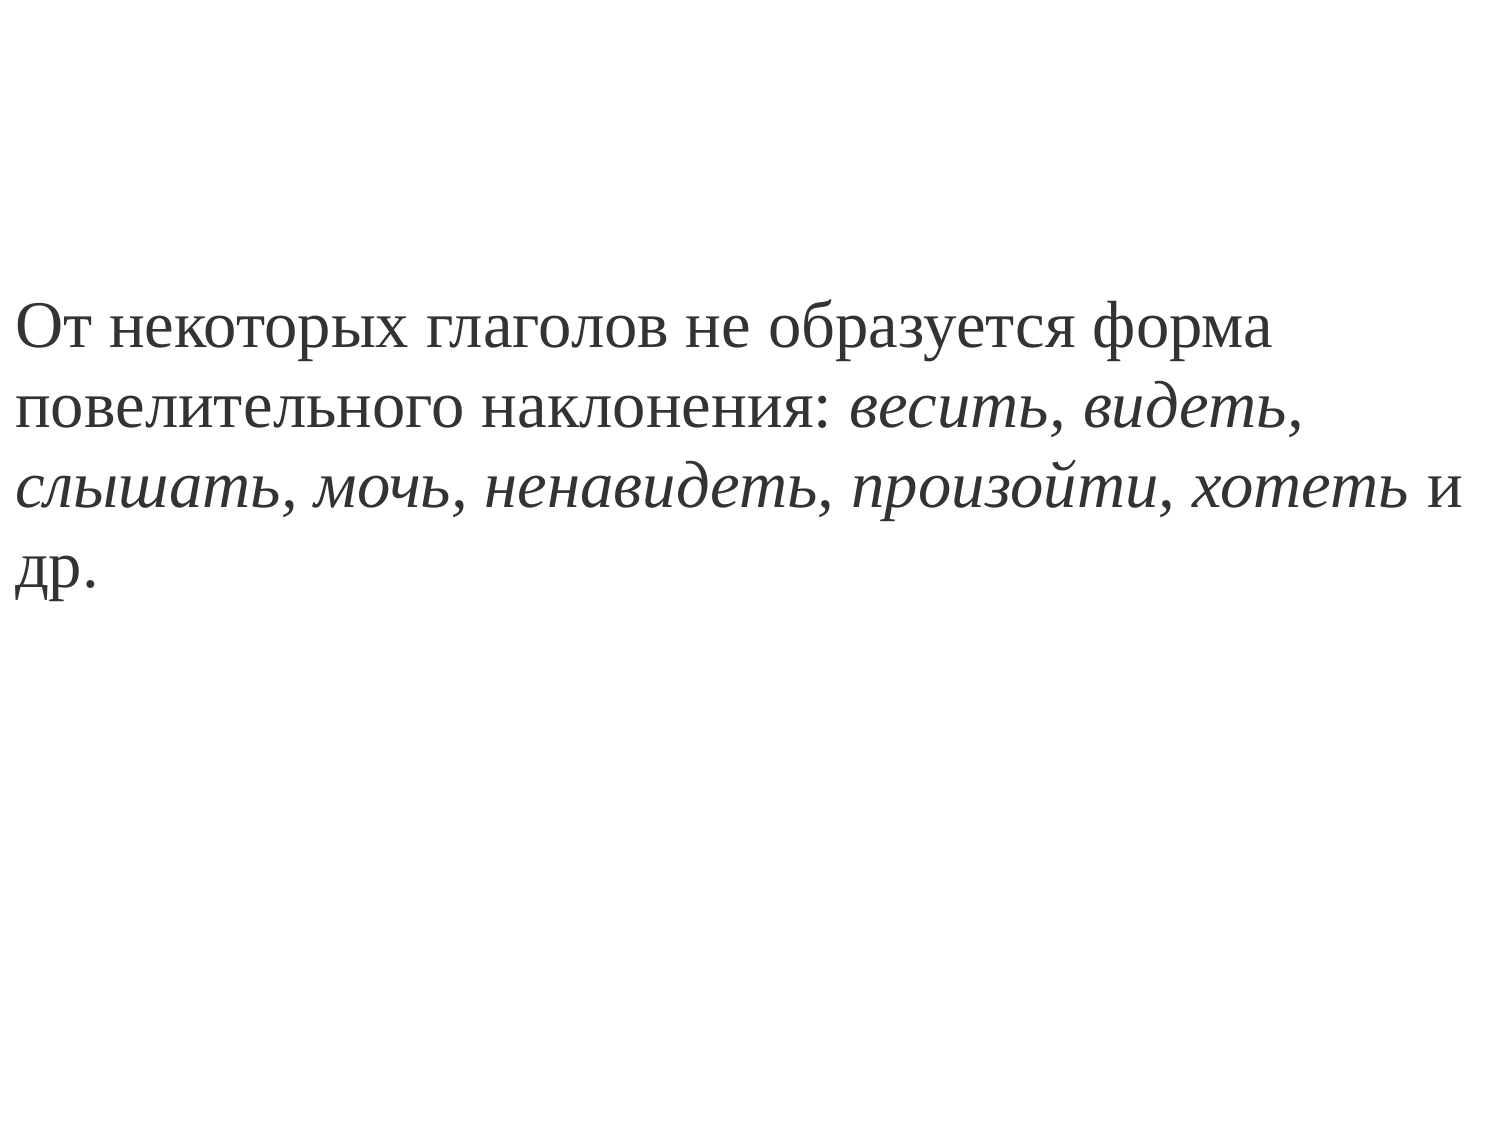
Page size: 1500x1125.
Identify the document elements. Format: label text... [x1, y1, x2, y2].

text_box От некоторых глаголов не образуется форма повелительного наклонения: весить, видеть, слышать, мочь, ненавидеть, произойти, хотеть и др. [0, 48, 1500, 608]
